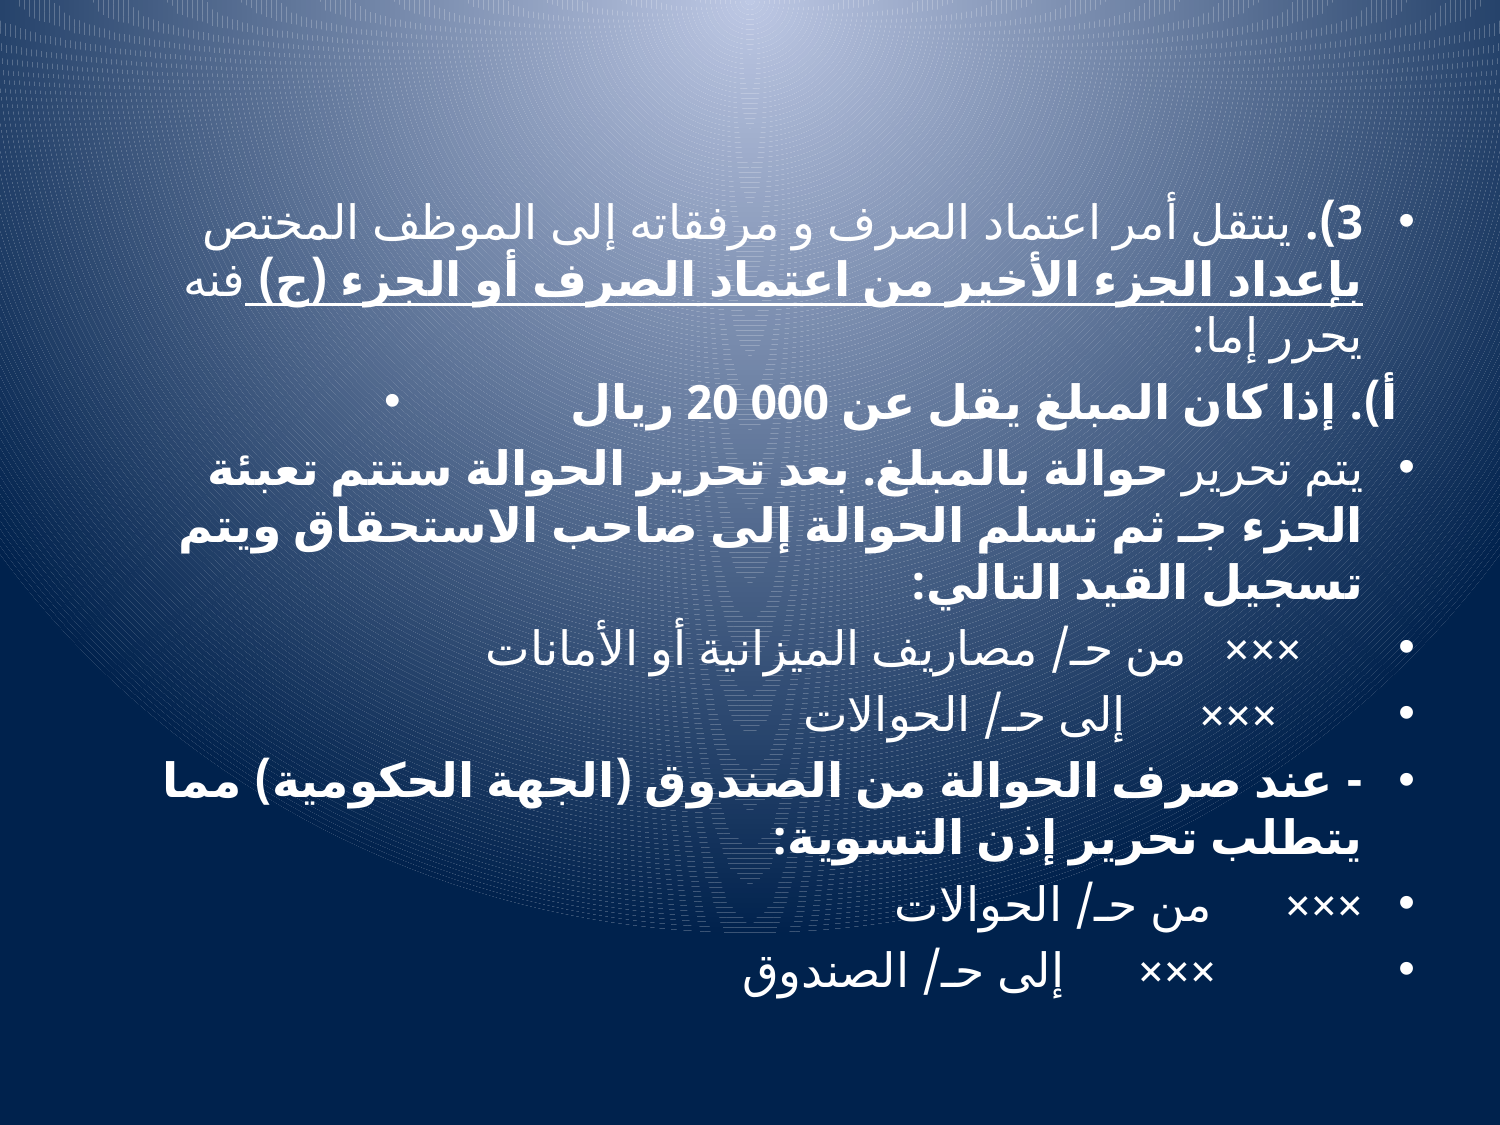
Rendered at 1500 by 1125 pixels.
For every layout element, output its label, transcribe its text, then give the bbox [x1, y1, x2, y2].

list 3). ينتقل أمر اعتماد الصرف و مرفقاته إلى الموظف المختص بإعداد الجزء الأخير من اعتماد الصرف أو الجزء (ج) فنه يحرر إما: أ). إذا كان المبلغ يقل عن 000 20 ريال يتم تحرير حوالة بالمبلغ. بعد تحرير الحوالة ستتم تعبئة الجزء جـ ثم تسلم الحوالة إلى صاحب الاستحقاق ويتم تسجيل القيد التالي: ××× من حـ/ مصاريف الميزانية أو الأمانات ××× إلى حـ/ الحوالات - عند صرف الحوالة من الصندوق (الجهة الحكومية) مما يتطلب تحرير إذن التسوية: ××× من حـ/ الحوالات ××× إلى حـ/ الصندوق [75, 184, 1425, 1005]
